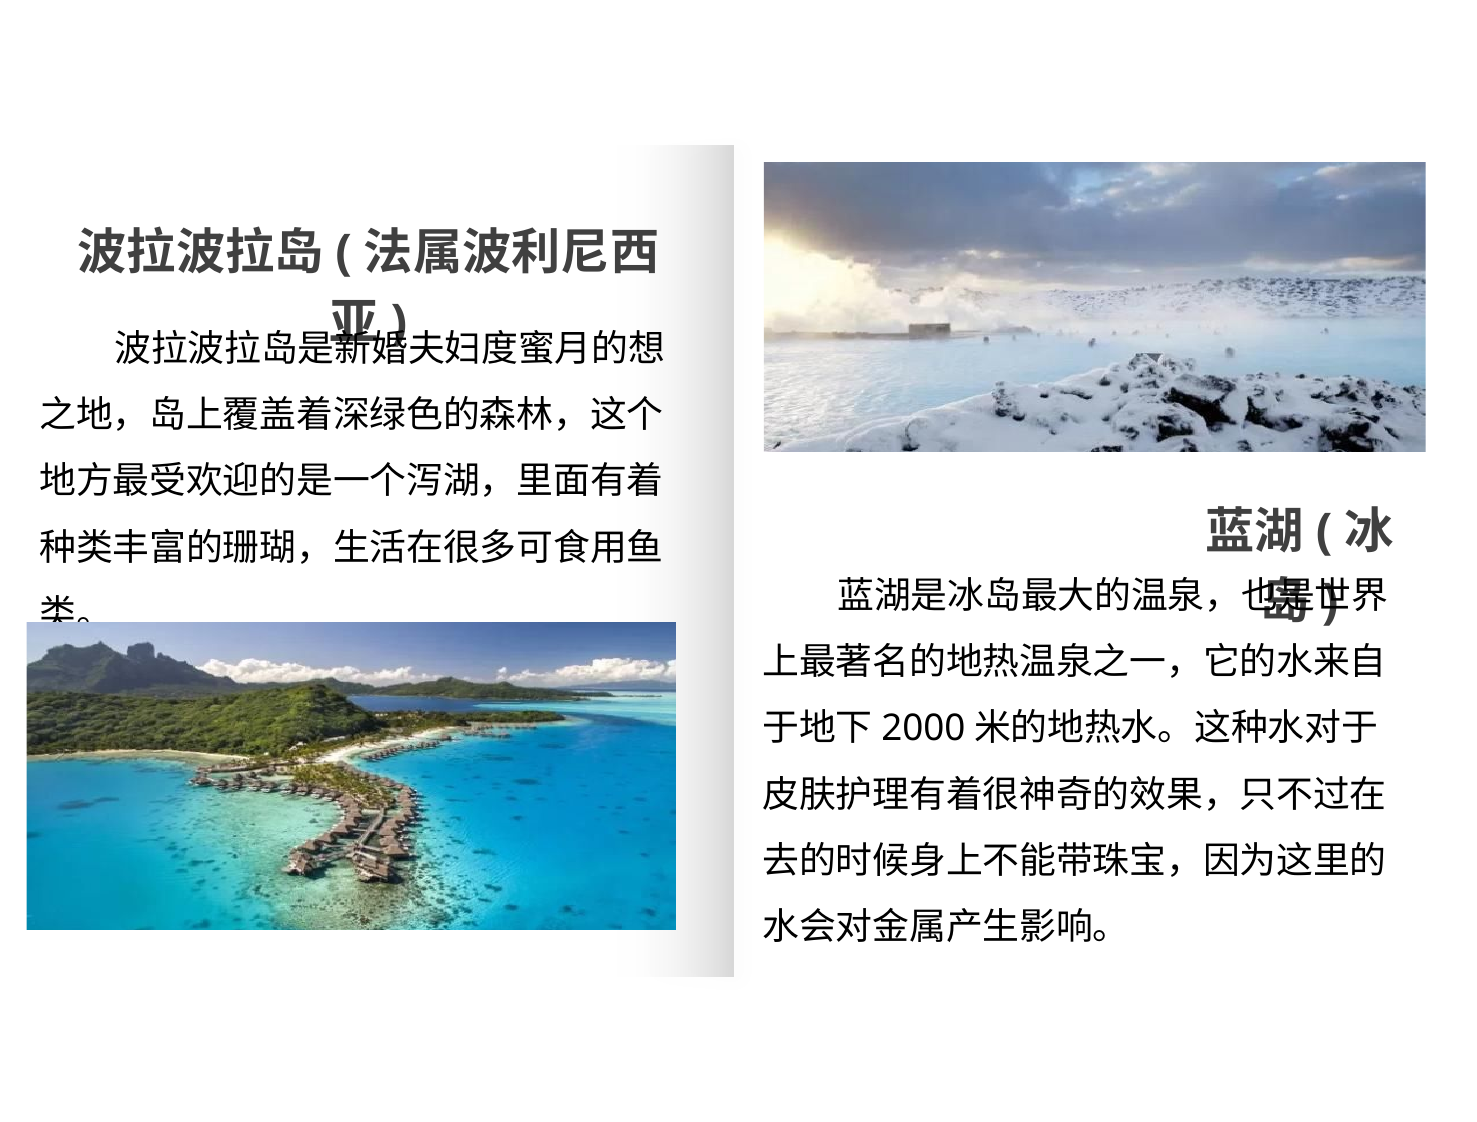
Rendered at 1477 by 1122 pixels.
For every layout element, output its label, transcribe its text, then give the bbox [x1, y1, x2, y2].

text_box [0, 145, 734, 977]
text_box 蓝湖(冰岛) [1173, 479, 1426, 541]
text_box 波拉波拉岛(法属波利尼西亚) [33, 200, 704, 294]
text_box 波拉波拉岛是新婚夫妇度蜜月的想之地，岛上覆盖着深绿色的森林，这个地方最受欢迎的是一个泻湖，里面有着种类丰富的珊瑚，生活在很多可食用鱼类。 [24, 294, 704, 641]
picture [26, 622, 676, 930]
picture [763, 162, 1426, 452]
text_box 蓝湖是冰岛最大的温泉，也是世界上最著名的地热温泉之一，它的水来自于地下2000米的地热水。这种水对于皮肤护理有着很神奇的效果，只不过在去的时候身上不能带珠宝，因为这里的水会对金属产生影响。 [747, 541, 1426, 955]
